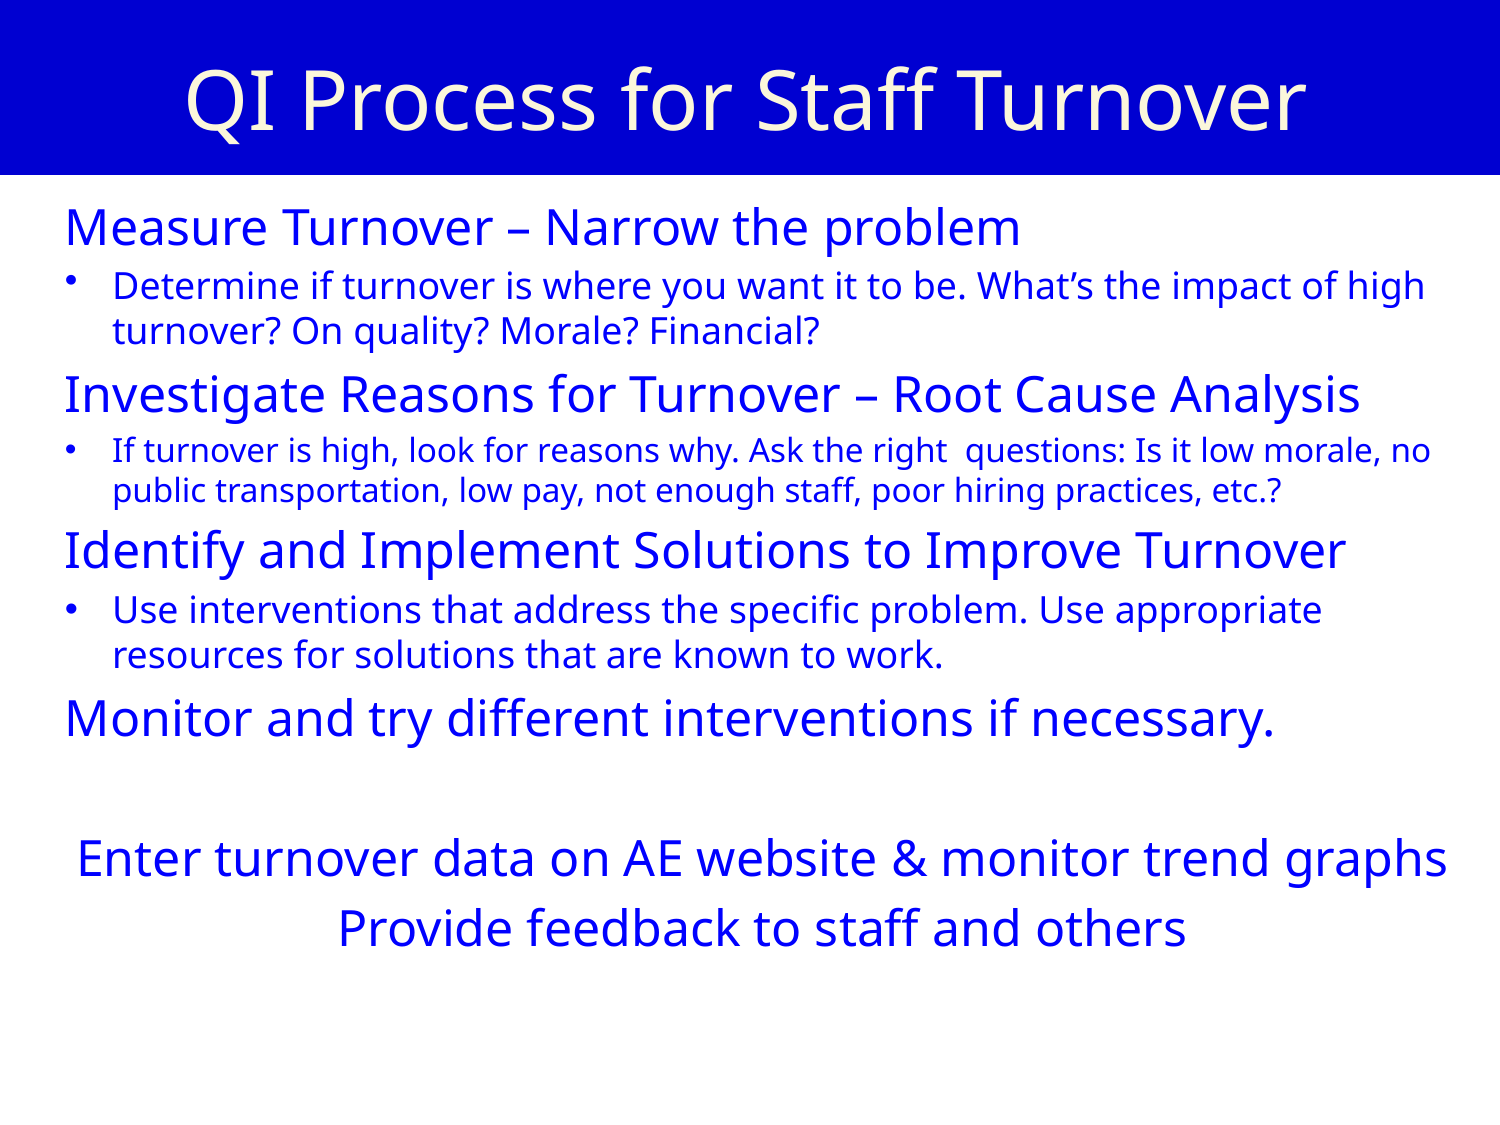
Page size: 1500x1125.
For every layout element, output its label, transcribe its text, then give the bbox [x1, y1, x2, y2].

text_box Measure Turnover – Narrow the problem Determine if turnover is where you want it to be. What’s the impact of high turnover? On quality? Morale? Financial? Investigate Reasons for Turnover – Root Cause Analysis If turnover is high, look for reasons why. Ask the right questions: Is it low morale, no public transportation, low pay, not enough staff, poor hiring practices, etc.? Identify and Implement Solutions to Improve Turnover Use interventions that address the specific problem. Use appropriate resources for solutions that are known to work. Monitor and try different interventions if necessary. Enter turnover data on AE website & monitor trend graphs Provide feedback to staff and others [49, 187, 1475, 1050]
title QI Process for Staff Turnover [0, 0, 1500, 175]
